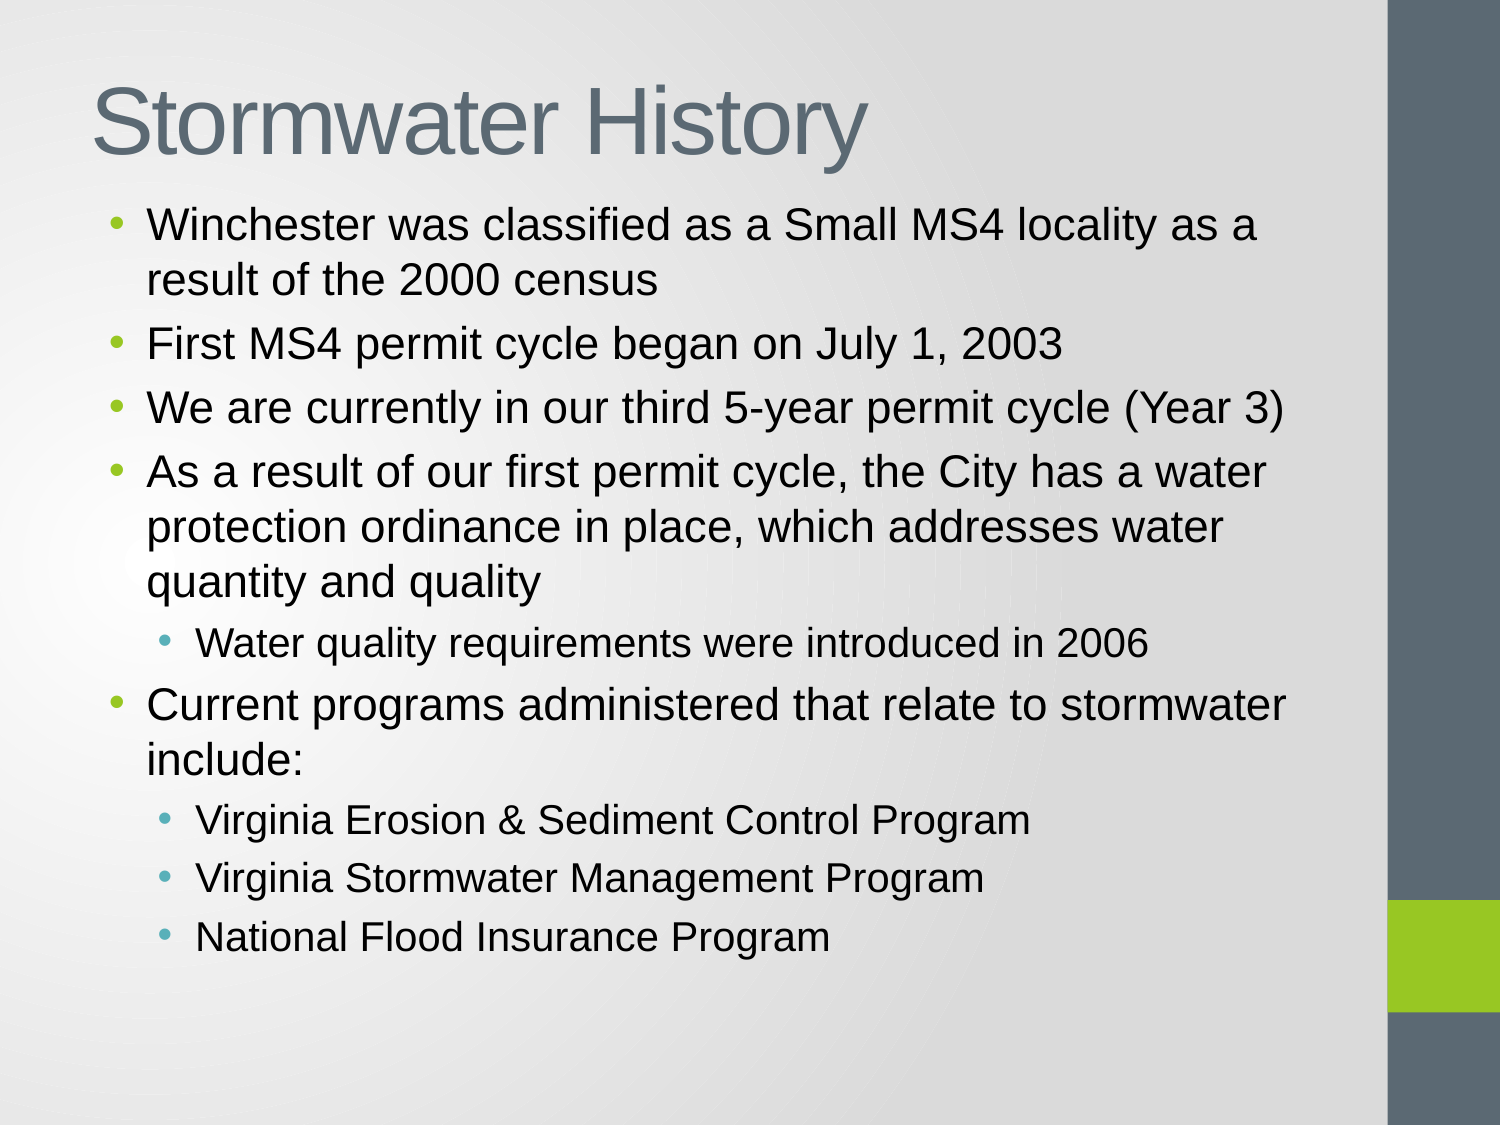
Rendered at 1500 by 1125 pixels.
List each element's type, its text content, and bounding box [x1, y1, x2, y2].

list Winchester was classified as a Small MS4 locality as a result of the 2000 census First MS4 permit cycle began on July 1, 2003 We are currently in our third 5-year permit cycle (Year 3) As a result of our first permit cycle, the City has a water protection ordinance in place, which addresses water quantity and quality Water quality requirements were introduced in 2006 Current programs administered that relate to stormwater include: Virginia Erosion & Sediment Control Program Virginia Stormwater Management Program National Flood Insurance Program [75, 187, 1325, 1075]
title Stormwater History [75, 45, 1325, 187]
